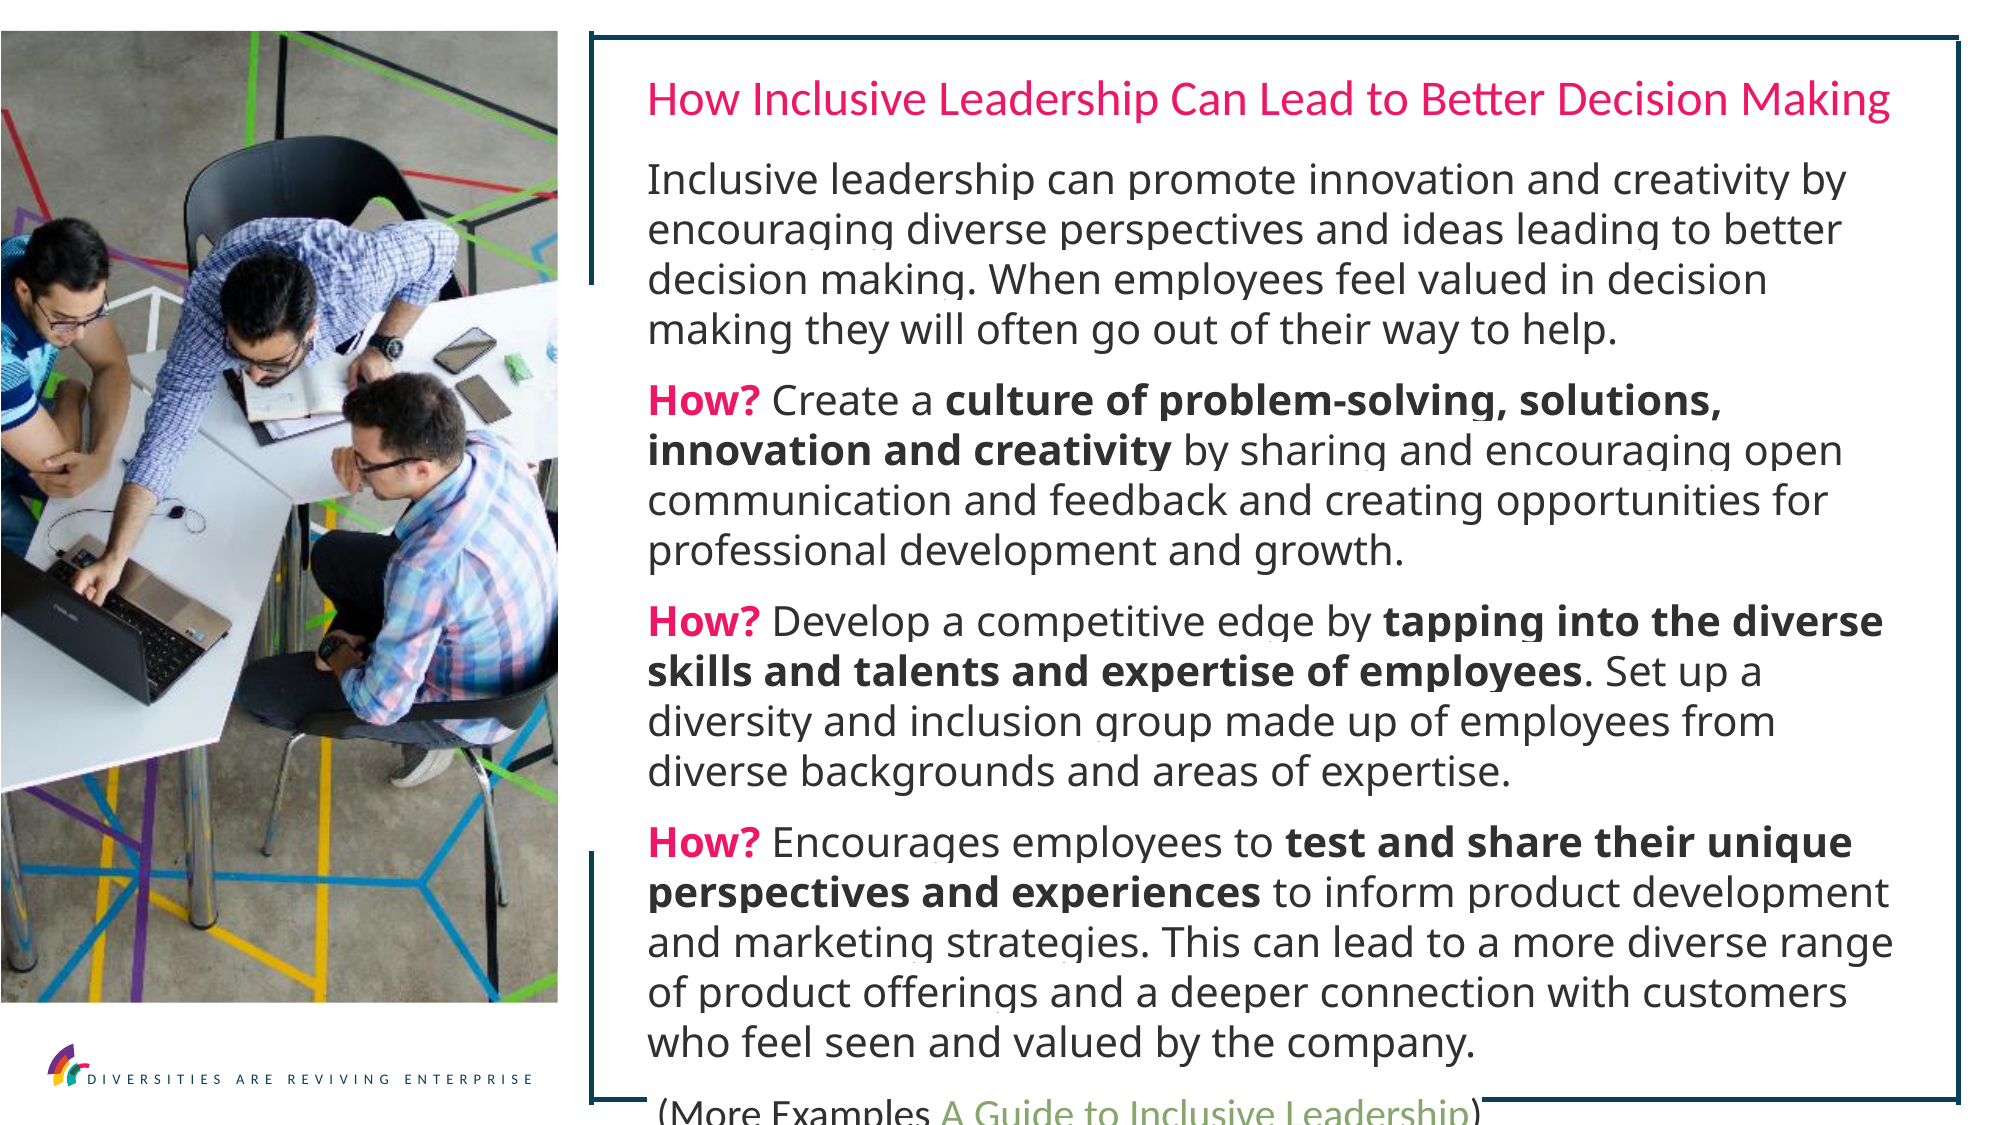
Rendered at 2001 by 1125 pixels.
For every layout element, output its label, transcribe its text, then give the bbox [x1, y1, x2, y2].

list Inclusive leadership can promote innovation and creativity by encouraging diverse perspectives and ideas leading to better decision making. When employees feel valued in decision making they will often go out of their way to help. How? Create a culture of problem-solving, solutions, innovation and creativity by sharing and encouraging open communication and feedback and creating opportunities for professional development and growth. How? Develop a competitive edge by tapping into the diverse skills and talents and expertise of employees. Set up a diversity and inclusion group made up of employees from diverse backgrounds and areas of expertise. How? Encourages employees to test and share their unique perspectives and experiences to inform product development and marketing strategies. This can lead to a more diverse range of product offerings and a deeper connection with customers who feel seen and valued by the company. (More Examples A Guide to Inclusive Leadership) [632, 145, 1935, 310]
list How Inclusive Leadership Can Lead to Better Decision Making [632, 58, 1935, 115]
picture [1, 30, 558, 1003]
